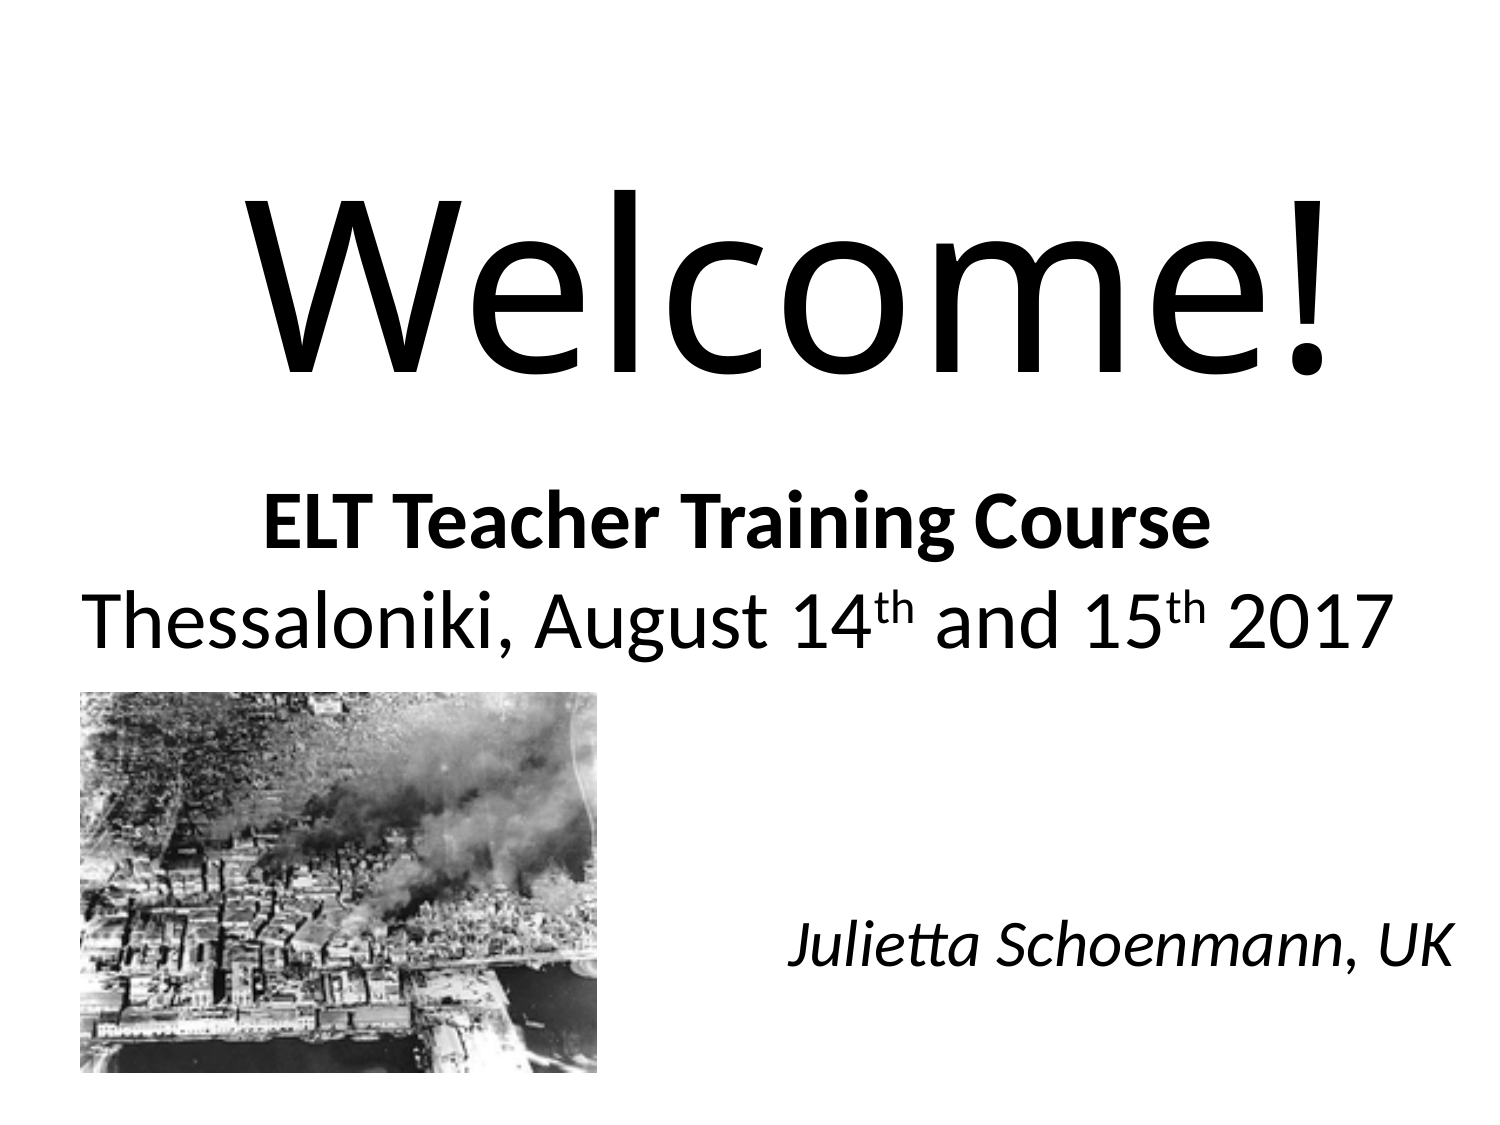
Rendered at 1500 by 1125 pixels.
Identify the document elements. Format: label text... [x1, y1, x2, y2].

title ELT Teacher Training Course Thessaloniki, August 14th and 15th 2017 [41, 444, 1436, 686]
text_box Welcome! [218, 125, 1365, 428]
picture [79, 692, 597, 1073]
subtitle Julietta Schoenmann, UK [750, 798, 1470, 1019]
